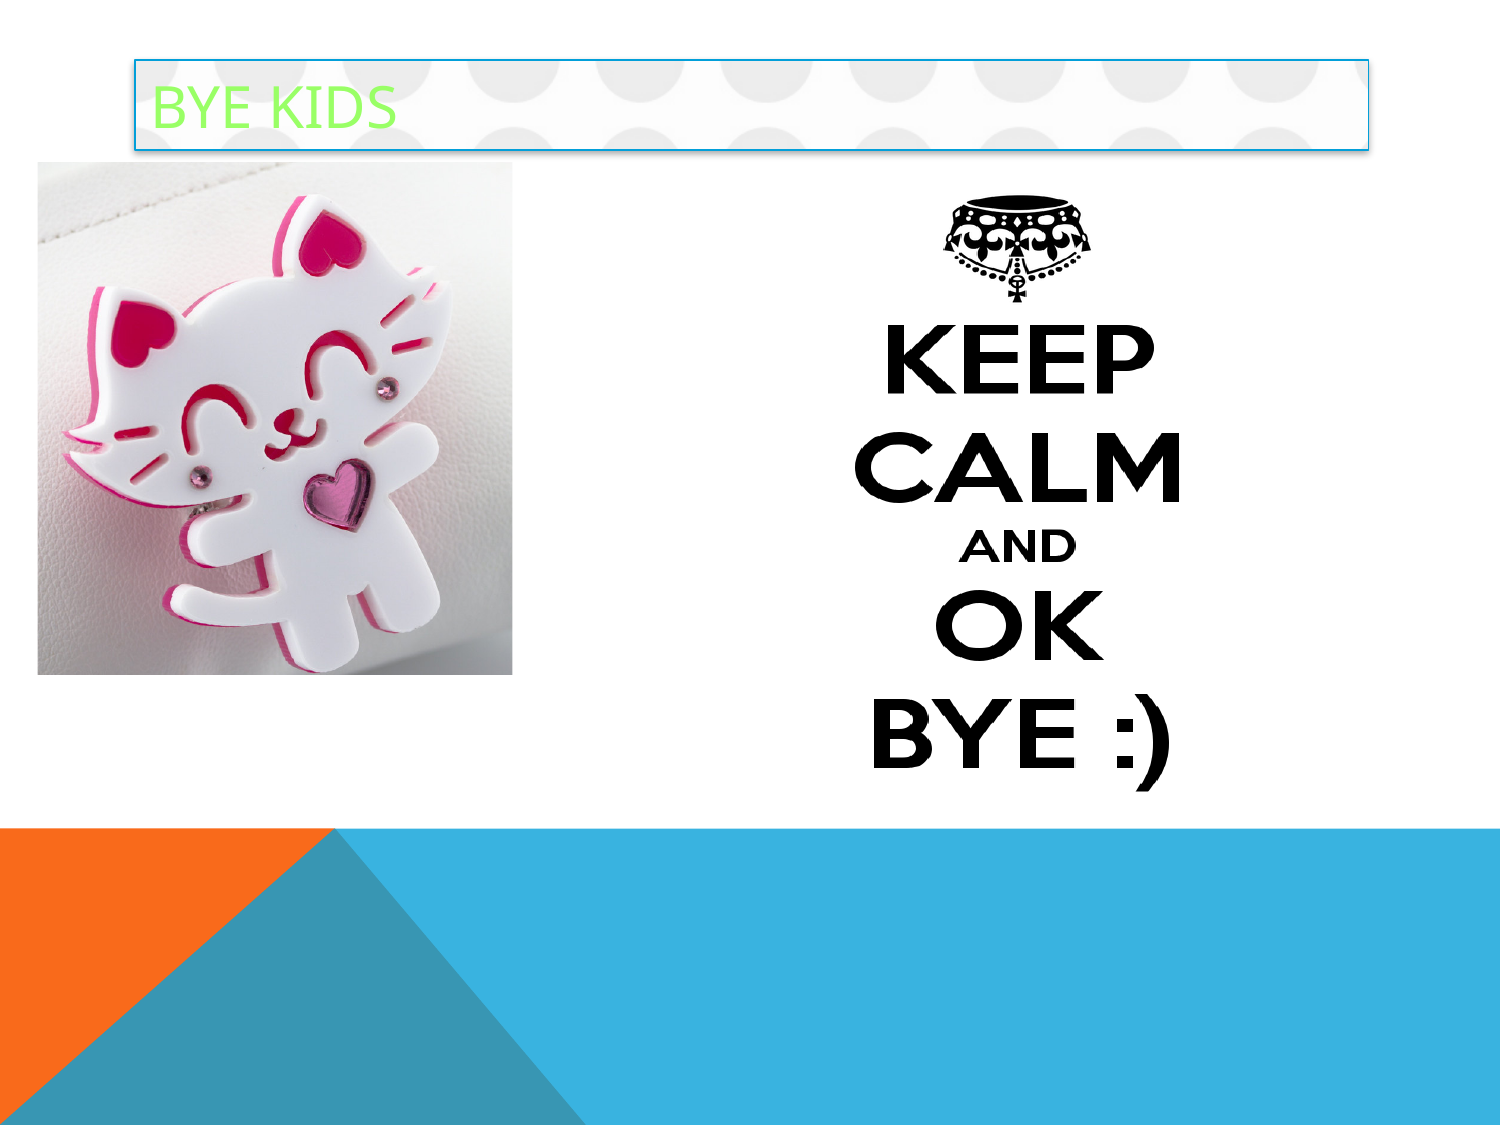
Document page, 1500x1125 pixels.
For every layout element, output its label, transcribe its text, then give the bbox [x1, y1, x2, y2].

picture [699, 174, 1338, 801]
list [37, 162, 513, 676]
title Bye kids [134, 59, 1369, 151]
